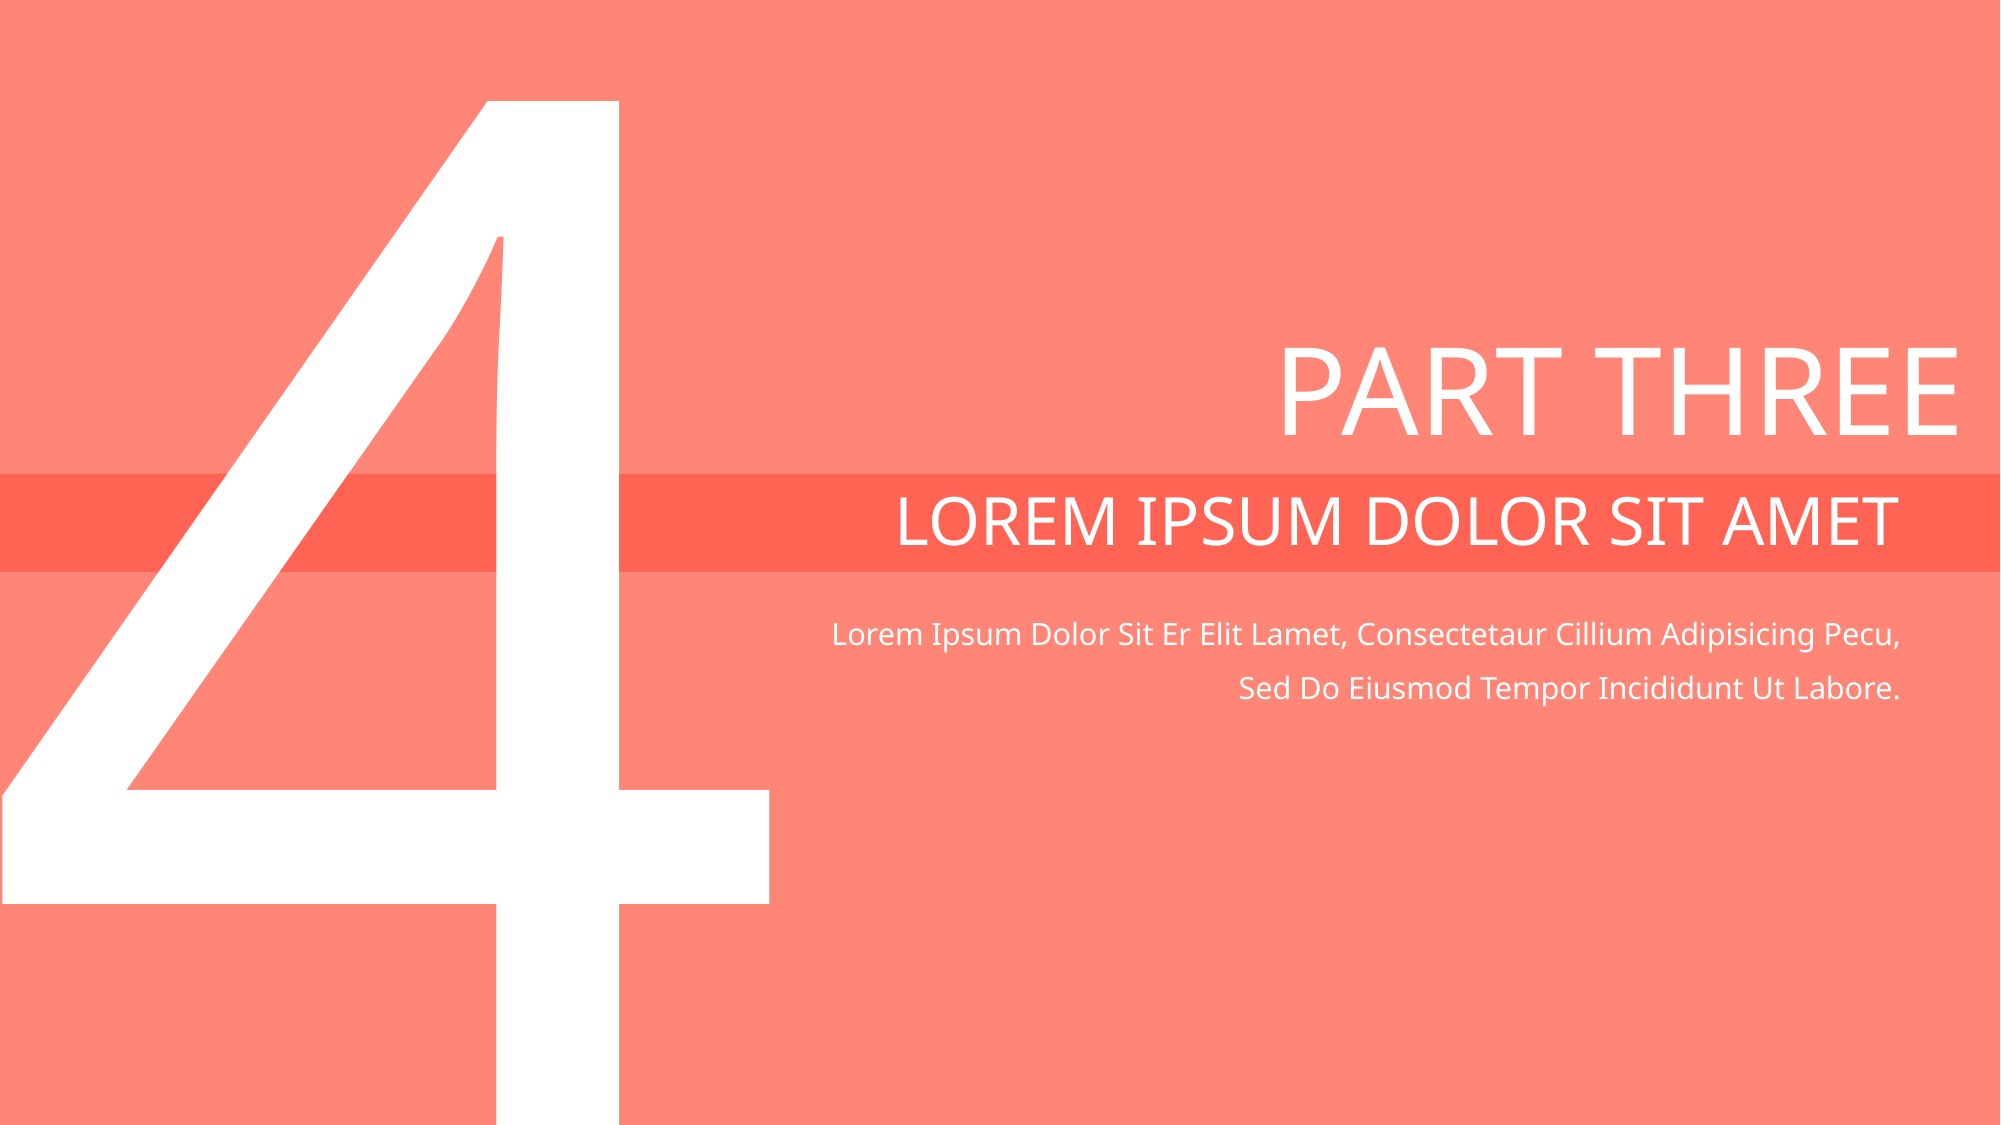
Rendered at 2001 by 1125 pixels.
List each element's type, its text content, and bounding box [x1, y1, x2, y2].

text_box PART THREE [1258, 305, 1981, 467]
text_box [814, 473, 2000, 573]
text_box LOREM IPSUM DOLOR SIT AMET [782, 471, 1916, 567]
text_box Lorem Ipsum Dolor Sit Er Elit Lamet, Consectetaur Cillium Adipisicing Pecu, Sed Do Eiusmod Tempor Incididunt Ut Labore. [773, 588, 1916, 714]
text_box 4 [0, 0, 814, 1125]
